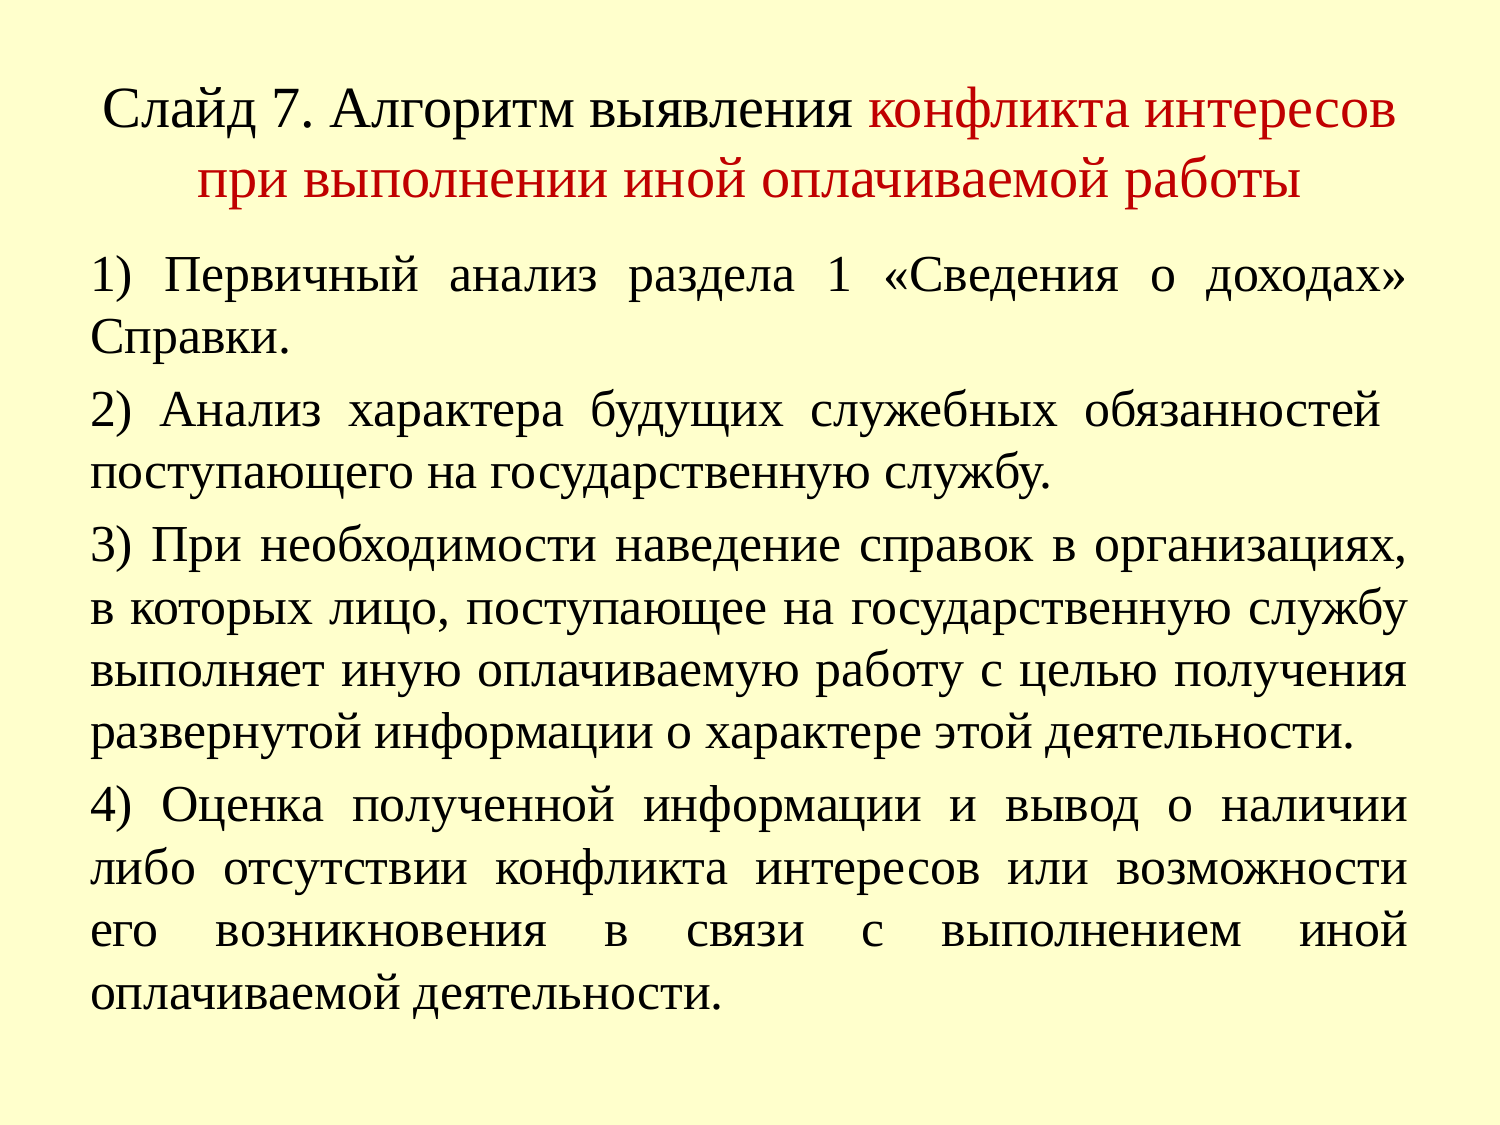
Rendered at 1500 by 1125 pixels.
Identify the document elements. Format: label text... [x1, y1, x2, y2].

title Слайд 7. Алгоритм выявления конфликта интересов при выполнении иной оплачиваемой работы [75, 45, 1425, 231]
list 1) Первичный анализ раздела 1 «Сведения о доходах» Справки. 2) Анализ характера будущих служебных обязанностей поступающего на государственную службу. 3) При необходимости наведение справок в организациях, в которых лицо, поступающее на государственную службу выполняет иную оплачиваемую работу с целью получения развернутой информации о характере этой деятельности. 4) Оценка полученной информации и вывод о наличии либо отсутствии конфликта интересов или возможности его возникновения в связи с выполнением иной оплачиваемой деятельности. [75, 231, 1425, 1071]
